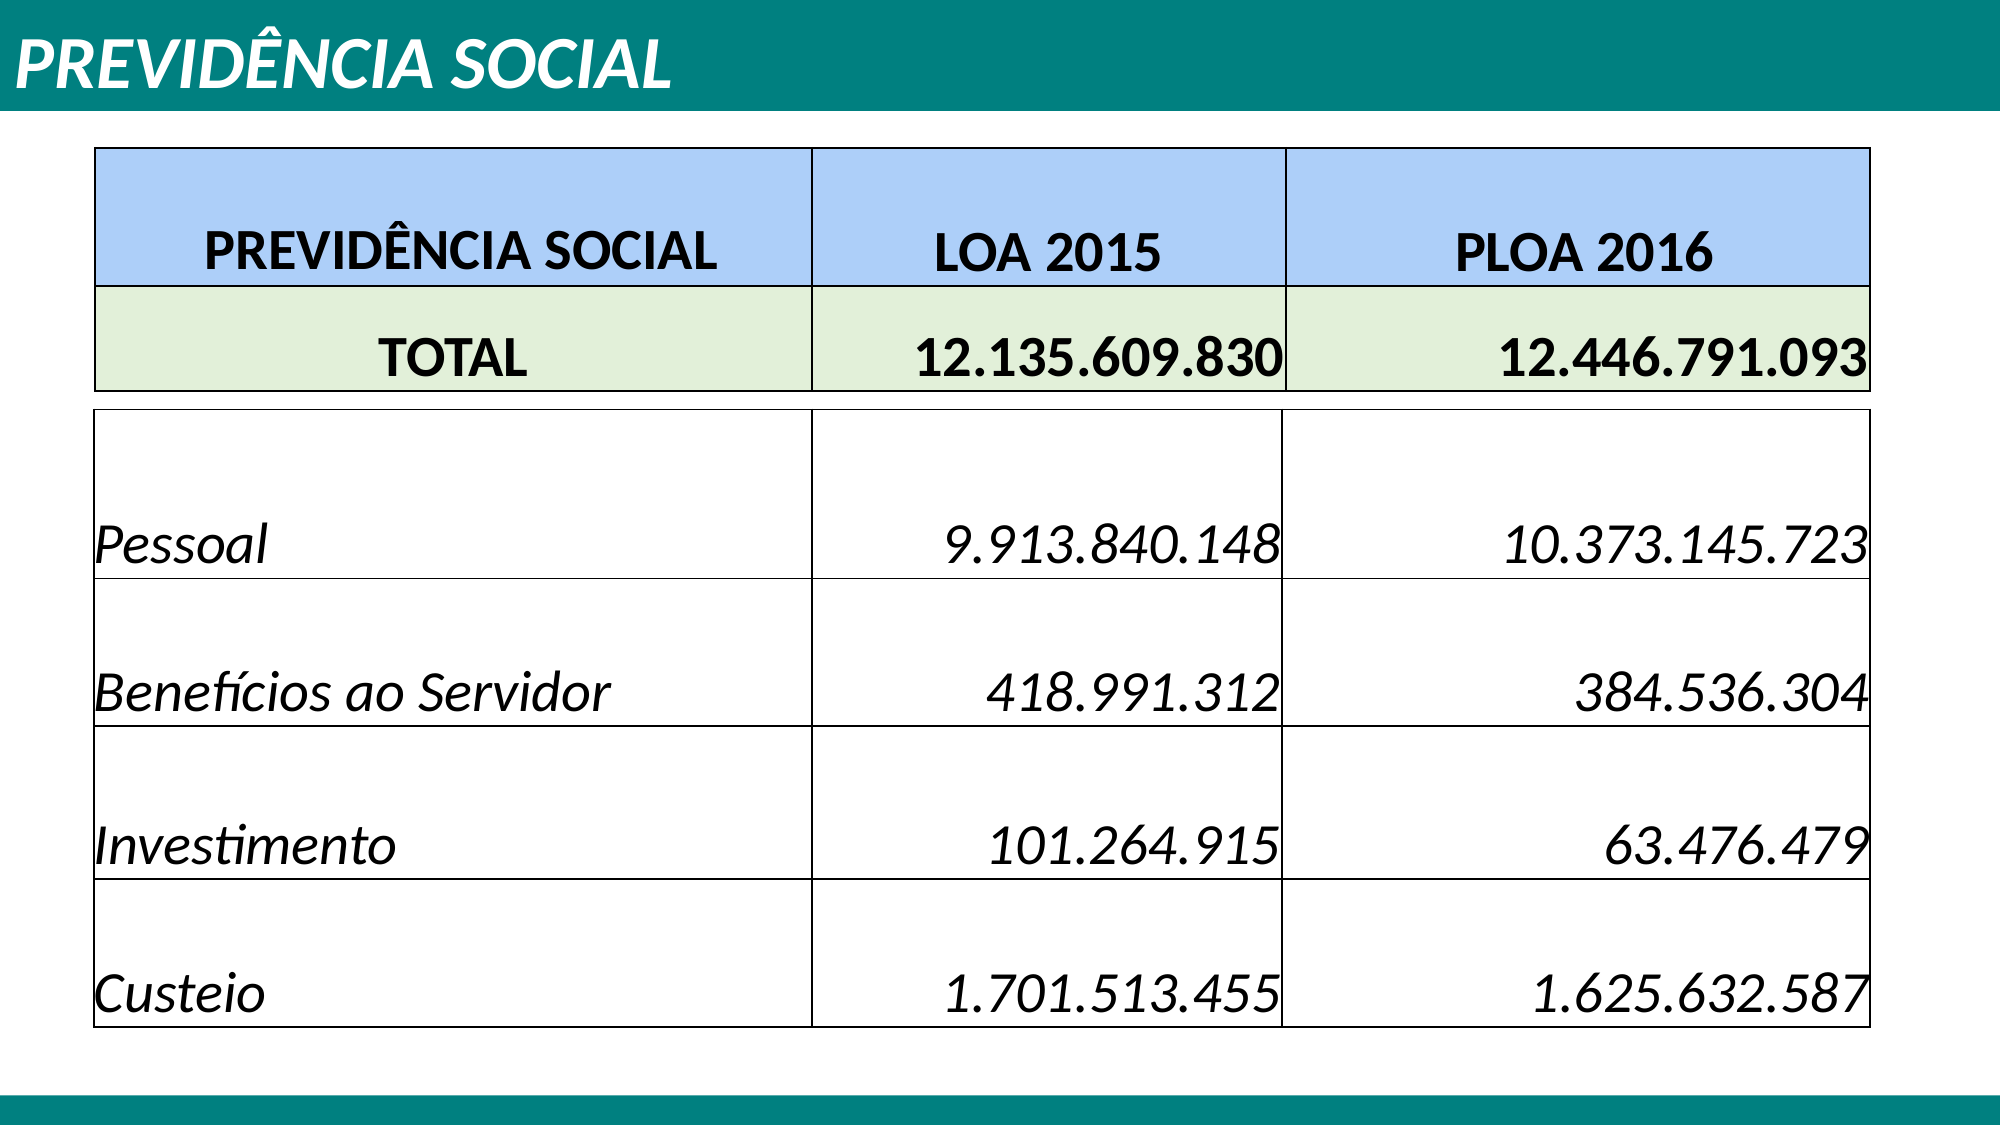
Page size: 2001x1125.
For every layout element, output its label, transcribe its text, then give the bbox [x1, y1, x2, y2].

table_cell 384.536.304 [1283, 579, 1869, 725]
table_cell 101.264.915 [813, 727, 1281, 878]
table_cell 12.446.791.093 [1287, 287, 1869, 390]
table_header 9.913.840.148 [813, 410, 1281, 578]
table_header 10.373.145.723 [1283, 410, 1869, 578]
table_cell TOTAL [96, 287, 811, 390]
table_cell 12.135.609.830 [813, 287, 1285, 390]
table_cell 1.701.513.455 [813, 880, 1281, 1026]
table_cell Custeio [95, 880, 811, 1026]
text_box PREVIDÊNCIA SOCIAL [0, 0, 2000, 111]
table_cell 1.625.632.587 [1283, 880, 1869, 1026]
table_header PREVIDÊNCIA SOCIAL [96, 149, 811, 285]
table_cell 418.991.312 [813, 579, 1281, 725]
table_header LOA 2015 [813, 149, 1285, 285]
table_cell Investimento [95, 727, 811, 878]
table_cell 63.476.479 [1283, 727, 1869, 878]
text_box [0, 1095, 2000, 1125]
table_header PLOA 2016 [1287, 149, 1869, 285]
table_header Pessoal [95, 410, 811, 578]
table_cell Benefícios ao Servidor [95, 579, 811, 725]
